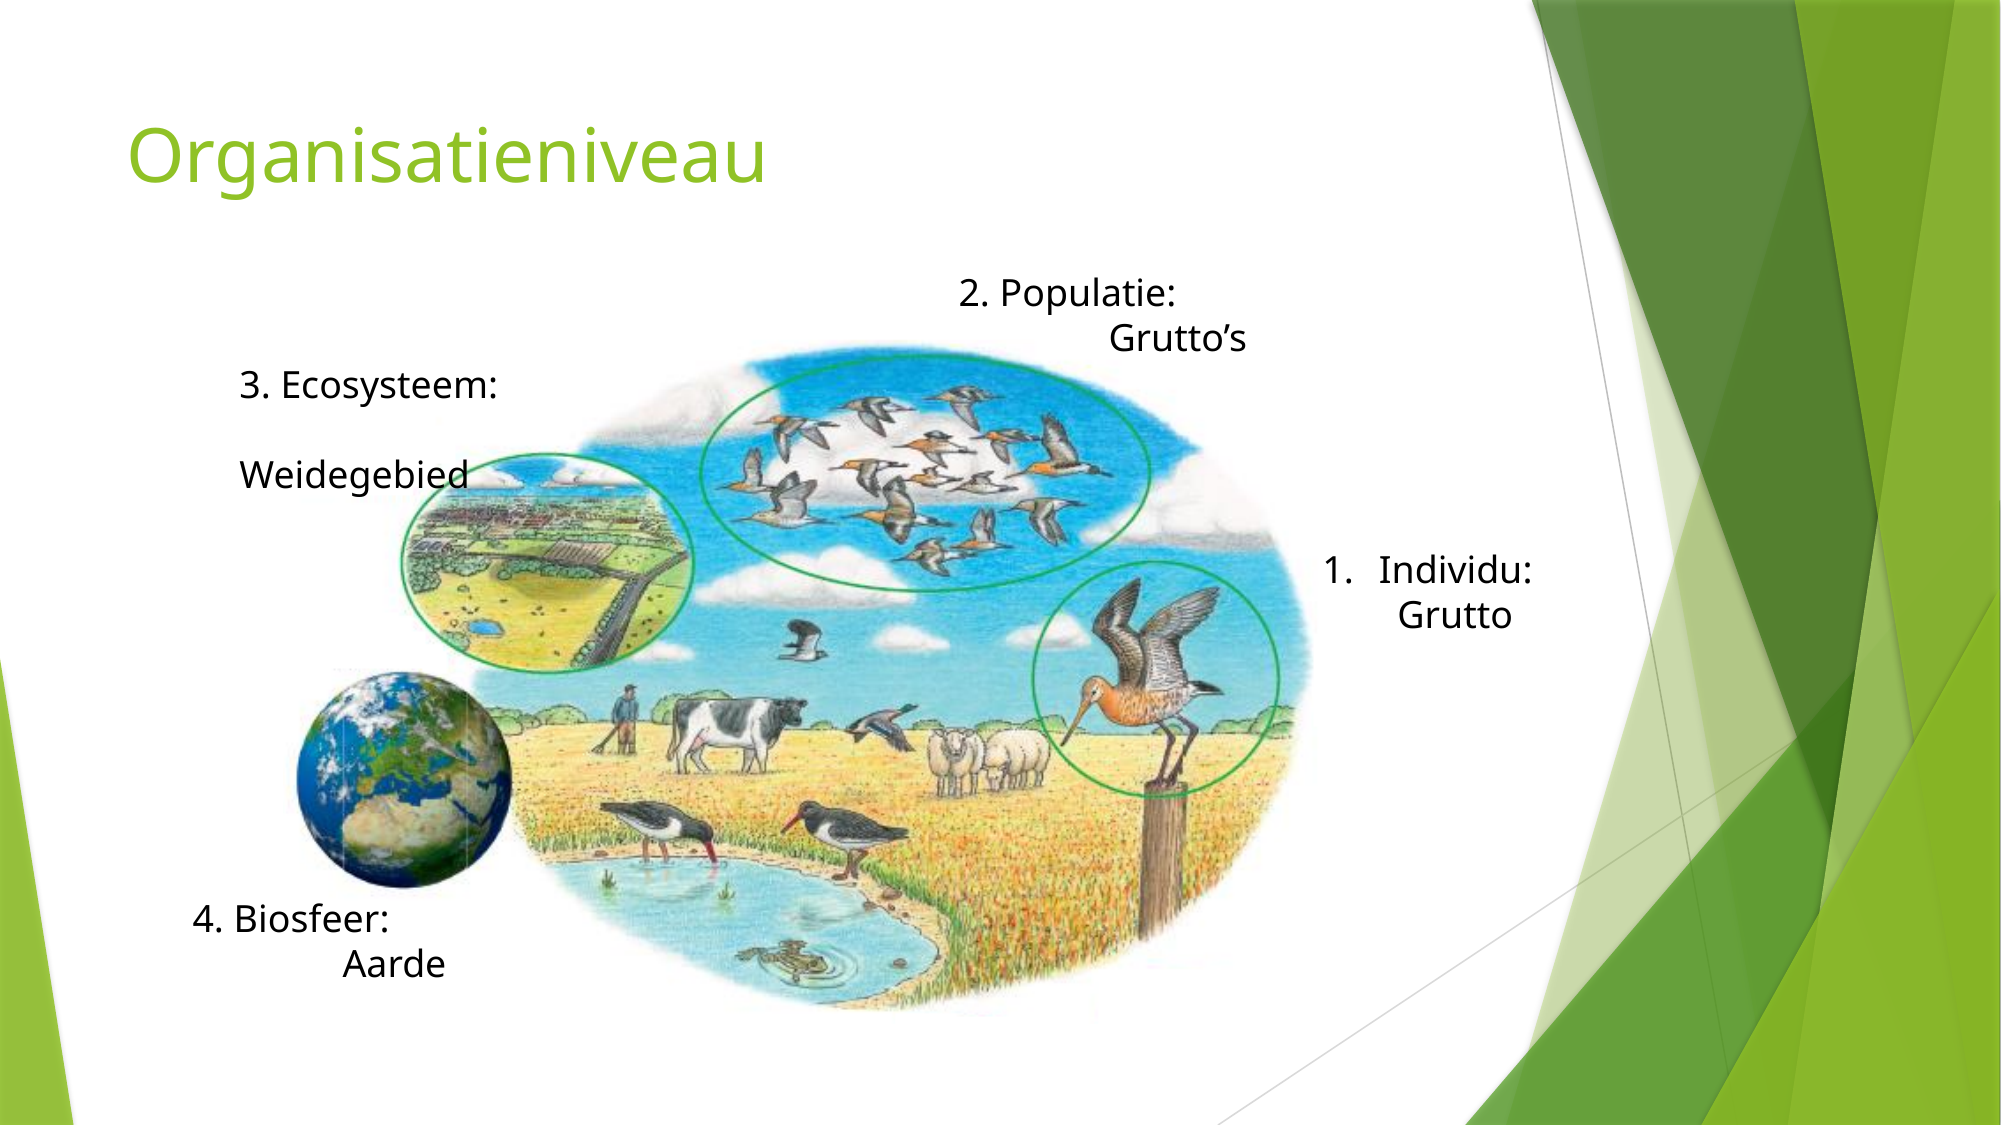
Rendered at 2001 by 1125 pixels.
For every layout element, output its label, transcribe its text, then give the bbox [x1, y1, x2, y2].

text_box 3. Ecosysteem: Weidegebied [224, 353, 278, 504]
title Organisatieniveau [111, 99, 1522, 317]
text_box 2. Populatie: Grutto’s [943, 261, 1296, 320]
text_box Individu: Grutto [1353, 538, 1660, 644]
picture [283, 321, 1349, 1024]
text_box 4. Biosfeer: Aarde [177, 888, 278, 993]
